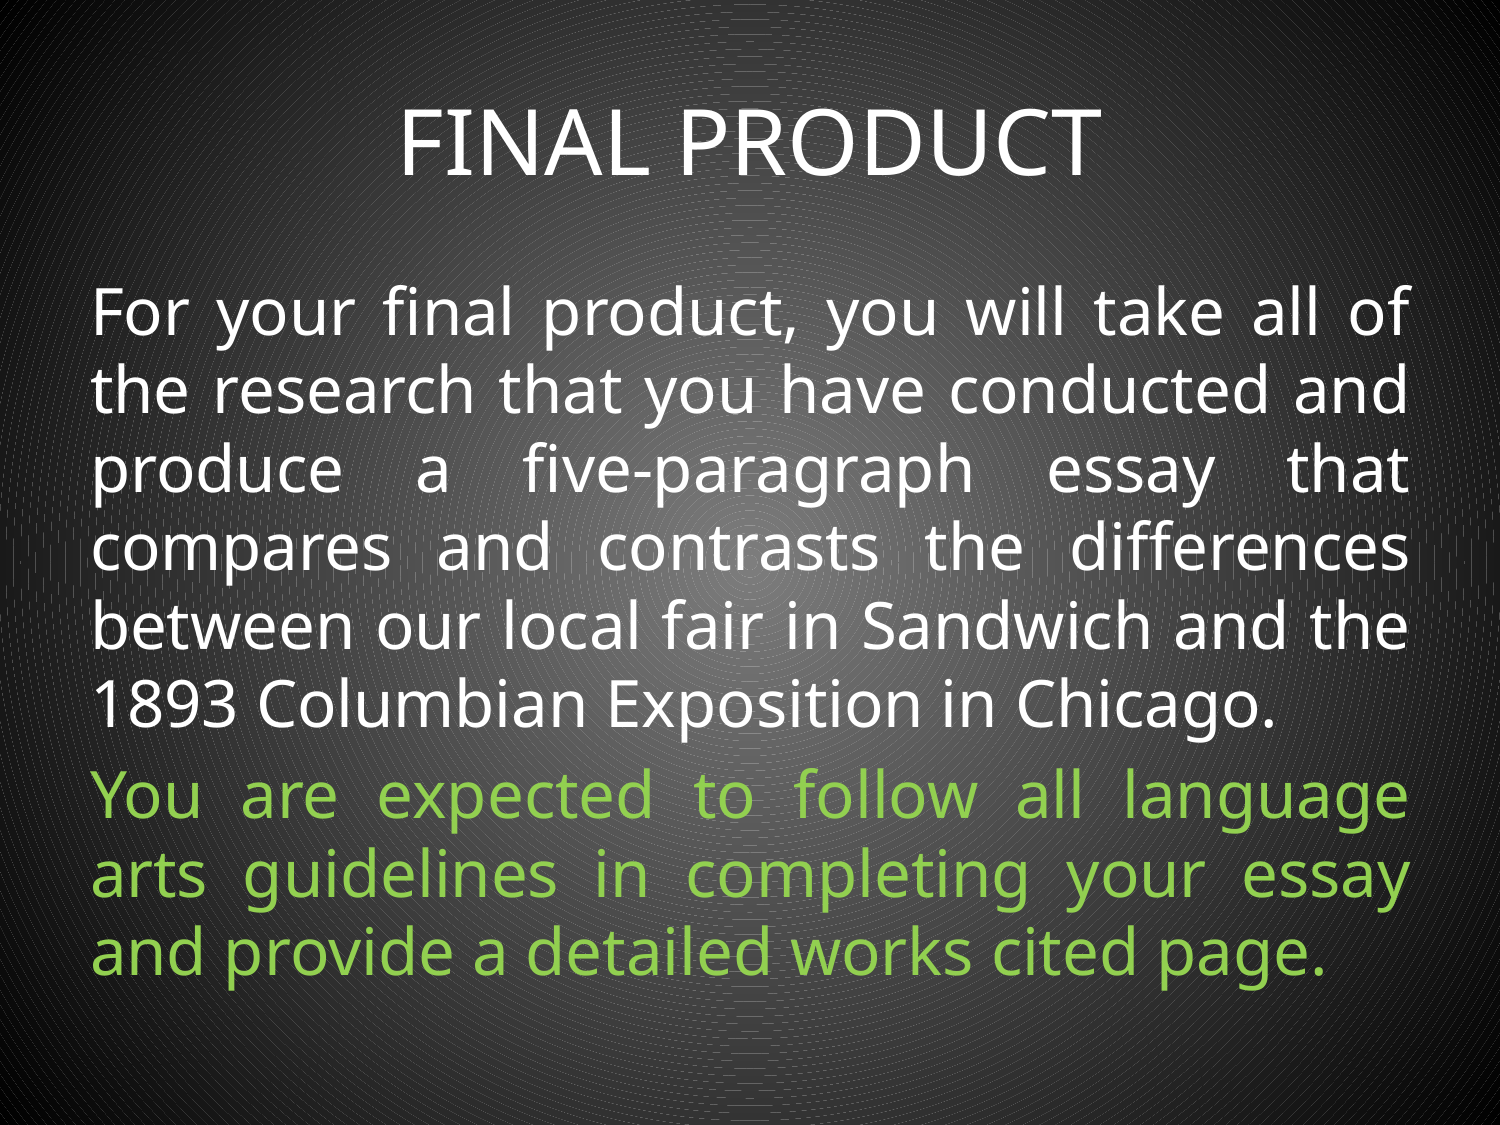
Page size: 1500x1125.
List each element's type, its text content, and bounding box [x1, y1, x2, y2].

title FINAL PRODUCT [75, 45, 1425, 233]
list For your final product, you will take all of the research that you have conducted and produce a five-paragraph essay that compares and contrasts the differences between our local fair in Sandwich and the 1893 Columbian Exposition in Chicago. You are expected to follow all language arts guidelines in completing your essay and provide a detailed works cited page. [75, 262, 1425, 1005]
